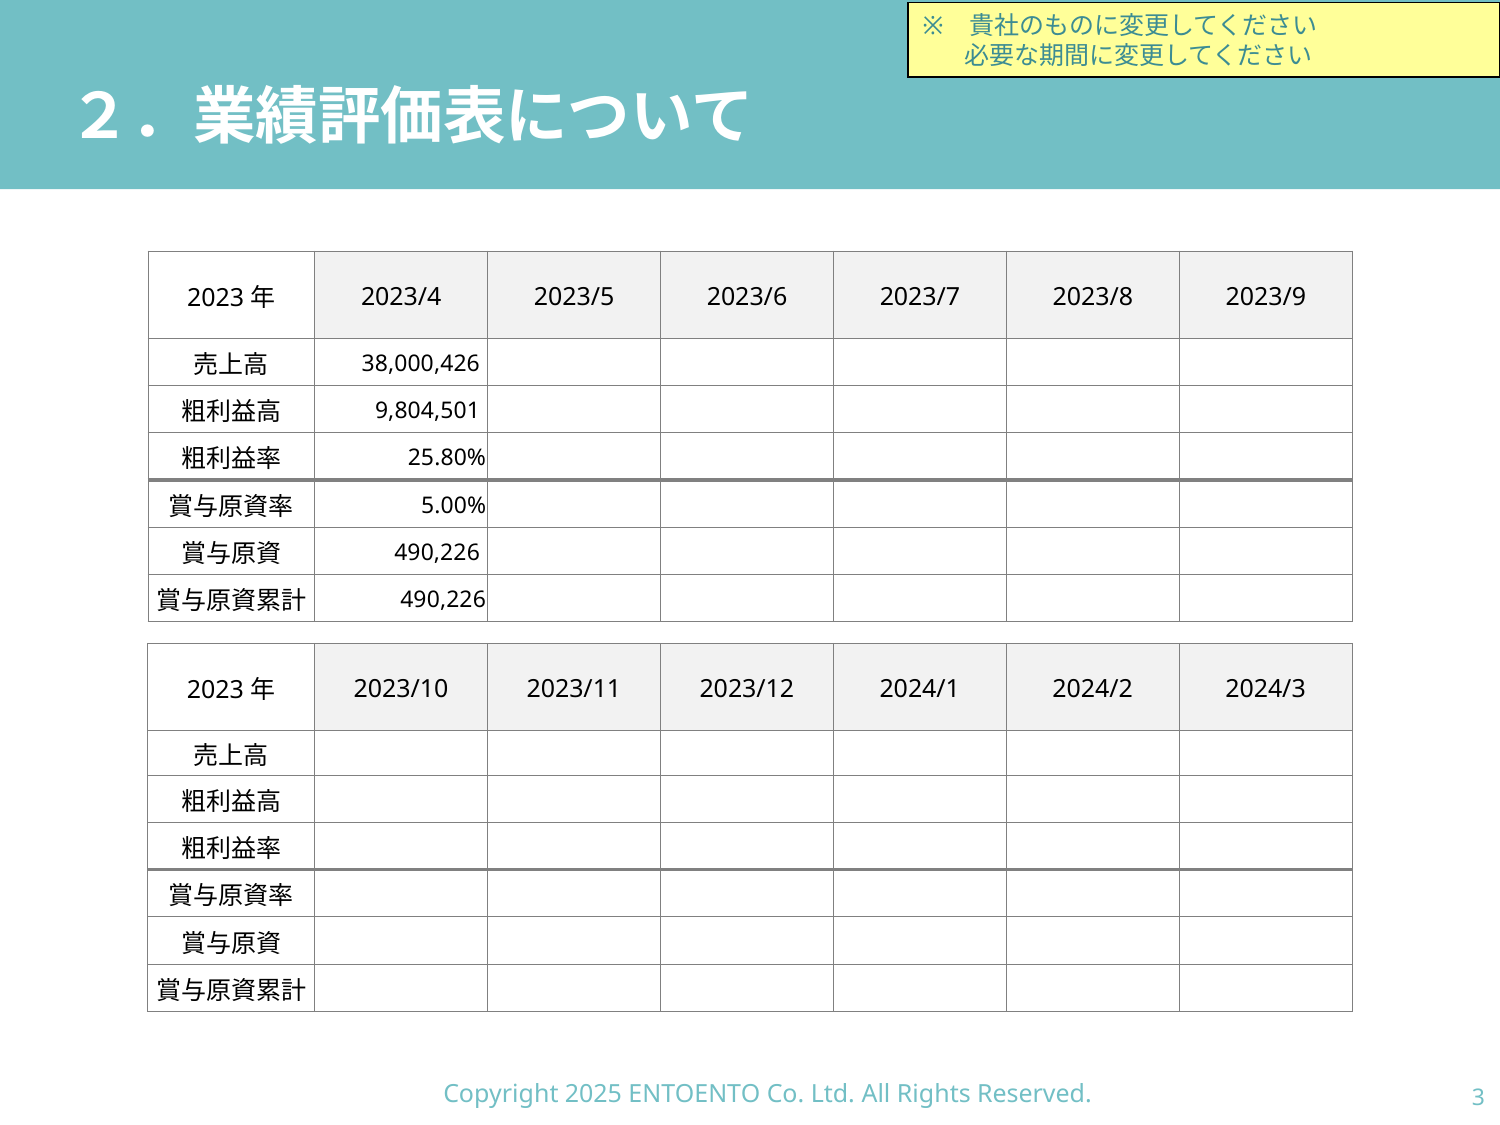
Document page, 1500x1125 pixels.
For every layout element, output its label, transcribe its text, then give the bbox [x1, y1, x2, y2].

table_cell [488, 823, 660, 868]
table_cell [1180, 823, 1352, 868]
table_cell [315, 871, 487, 916]
table_cell [315, 965, 487, 1011]
table_cell 粗利益高 [148, 776, 314, 822]
table_header 2023/7 [834, 252, 1006, 338]
table_header 2023/5 [488, 252, 660, 338]
table_cell [488, 965, 660, 1011]
table_cell [661, 776, 833, 822]
table_cell [488, 386, 660, 432]
table_cell 粗利益高 [149, 386, 314, 432]
table_cell [661, 575, 833, 621]
table_header 2023/12 [661, 644, 833, 730]
table_cell 38,000,426 [315, 339, 487, 385]
table_cell [1180, 871, 1352, 916]
table_cell [834, 433, 1006, 478]
table_cell [488, 339, 660, 385]
table_cell [1180, 575, 1352, 621]
table_cell [834, 482, 1006, 527]
table_cell [1180, 776, 1352, 822]
table_cell [834, 339, 1006, 385]
table_cell [1007, 386, 1179, 432]
table_cell [661, 482, 833, 527]
table_cell [834, 528, 1006, 574]
table_cell 粗利益率 [149, 433, 314, 478]
table_cell [1180, 965, 1352, 1011]
table_cell [1180, 433, 1352, 478]
table_cell 賞与原資率 [149, 482, 314, 527]
table_header 2023/9 [1180, 252, 1352, 338]
table_cell [661, 433, 833, 478]
text_box 貴社のものに変更してください 必要な期間に変更してください [907, 2, 1500, 78]
table_cell [1007, 482, 1179, 527]
table_cell [661, 871, 833, 916]
table_cell 賞与原資 [148, 917, 314, 964]
table_cell [834, 823, 1006, 868]
table_cell [1007, 823, 1179, 868]
table_cell [1007, 965, 1179, 1011]
table_cell [1180, 917, 1352, 964]
table_cell [315, 823, 487, 868]
table_header 2023/11 [488, 644, 660, 730]
table_cell [834, 731, 1006, 775]
table_cell [315, 776, 487, 822]
table_cell 売上高 [149, 339, 314, 385]
table_cell [1007, 776, 1179, 822]
title ２．業績評価表について [53, 42, 1388, 185]
table_header 2023/6 [661, 252, 833, 338]
table_header 2023年 [149, 252, 314, 338]
table_cell 490,226 [315, 575, 487, 621]
table_cell [488, 528, 660, 574]
table_cell [661, 965, 833, 1011]
table_cell [488, 575, 660, 621]
table_cell [661, 339, 833, 385]
table_header 2024/1 [834, 644, 1006, 730]
table_cell [1007, 433, 1179, 478]
table_header 2024/2 [1007, 644, 1179, 730]
table_cell [488, 482, 660, 527]
table_cell [834, 965, 1006, 1011]
table_cell [661, 823, 833, 868]
table_cell 490,226 [315, 528, 487, 574]
table_header 2023/10 [315, 644, 487, 730]
table_header 2023年 [148, 644, 314, 730]
table_cell [1180, 528, 1352, 574]
table_cell [1007, 917, 1179, 964]
table_cell [1007, 528, 1179, 574]
table_cell [1180, 731, 1352, 775]
table_cell [488, 776, 660, 822]
table_cell 賞与原資累計 [149, 575, 314, 621]
table_cell [834, 575, 1006, 621]
table_cell 25.80% [315, 433, 487, 478]
table_cell [834, 871, 1006, 916]
table_cell 賞与原資率 [148, 871, 314, 916]
table_cell 賞与原資 [149, 528, 314, 574]
table_cell 売上高 [148, 731, 314, 775]
table_cell [661, 528, 833, 574]
table_cell [488, 731, 660, 775]
table_cell [661, 386, 833, 432]
slide_number 2 [1187, 1074, 1500, 1125]
table_cell [1180, 482, 1352, 527]
table_cell [661, 731, 833, 775]
table_cell [488, 917, 660, 964]
table_cell [661, 917, 833, 964]
table_cell 5.00% [315, 482, 487, 527]
table_cell [1007, 575, 1179, 621]
table_header 2024/3 [1180, 644, 1352, 730]
table_cell 9,804,501 [315, 386, 487, 432]
table_cell [1180, 386, 1352, 432]
table_cell 賞与原資累計 [148, 965, 314, 1011]
table_cell [1007, 339, 1179, 385]
table_header 2023/4 [315, 252, 487, 338]
table_header 2023/8 [1007, 252, 1179, 338]
table_cell [1007, 871, 1179, 916]
table_cell [834, 386, 1006, 432]
table_cell [315, 917, 487, 964]
footer Copyright 2025 ENTOENTO Co. Ltd. All Rights Reserved. [206, 1070, 1331, 1125]
table_cell [488, 433, 660, 478]
table_cell [1007, 731, 1179, 775]
table_cell [315, 731, 487, 775]
table_cell [834, 917, 1006, 964]
table_cell [488, 871, 660, 916]
table_cell [1180, 339, 1352, 385]
table_cell [834, 776, 1006, 822]
table_cell 粗利益率 [148, 823, 314, 868]
